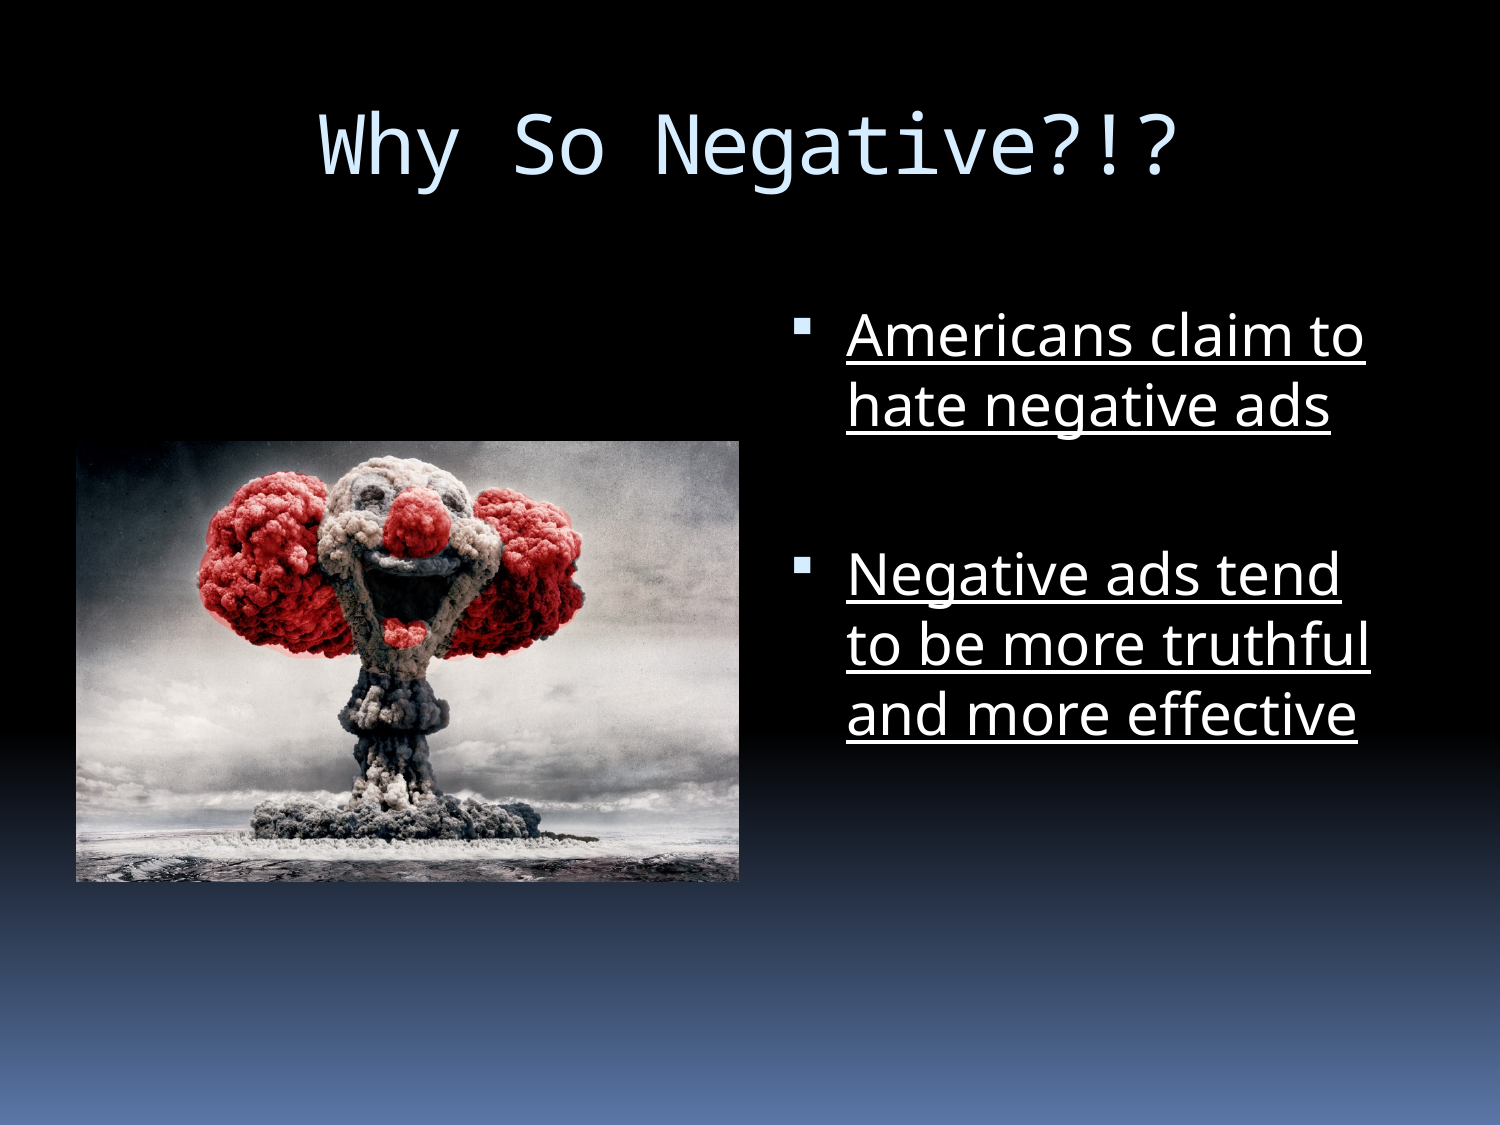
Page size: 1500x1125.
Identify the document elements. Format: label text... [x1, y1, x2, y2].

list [75, 441, 740, 882]
title Why So Negative?!? [75, 83, 1425, 234]
list Americans claim to hate negative ads Negative ads tend to be more truthful and more effective [763, 290, 1427, 1033]
